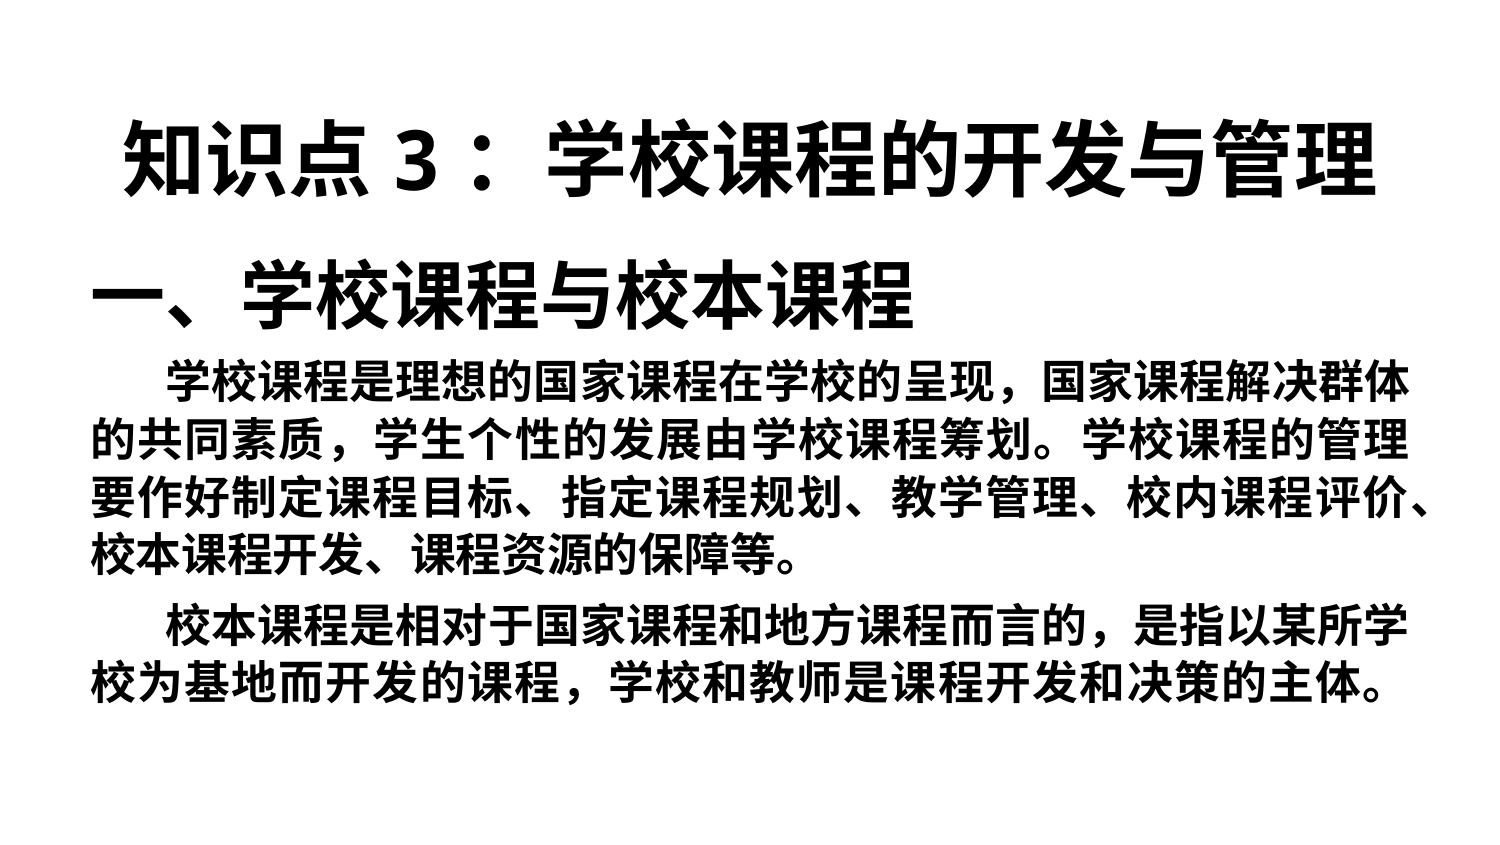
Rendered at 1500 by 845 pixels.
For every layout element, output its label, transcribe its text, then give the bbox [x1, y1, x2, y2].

title 知识点3：学校课程的开发与管理 [74, 86, 1426, 228]
list 一、学校课程与校本课程 学校课程是理想的国家课程在学校的呈现，国家课程解决群体的共同素质，学生个性的发展由学校课程筹划。学校课程的管理要作好制定课程目标、指定课程规划、教学管理、校内课程评价、校本课程开发、课程资源的保障等。 校本课程是相对于国家课程和地方课程而言的，是指以某所学校为基地而开发的课程，学校和教师是课程开发和决策的主体。 [74, 257, 1426, 735]
